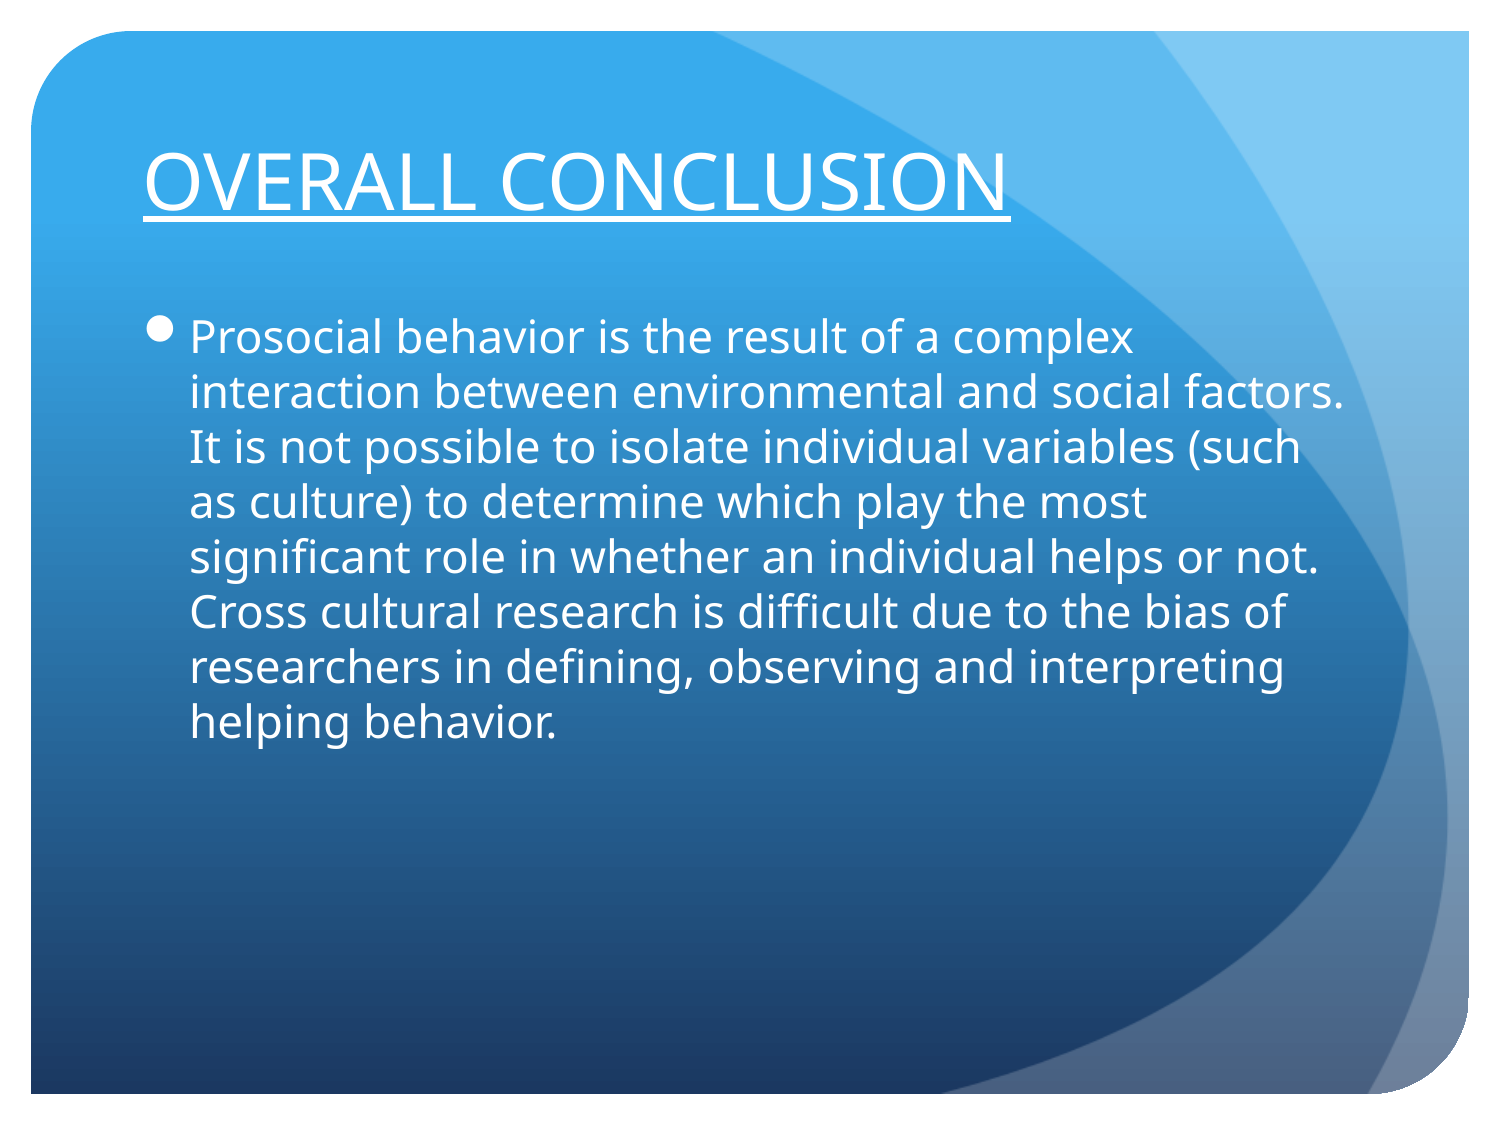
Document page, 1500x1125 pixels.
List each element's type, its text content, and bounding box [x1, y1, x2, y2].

picture [24, 30, 1473, 1094]
list Prosocial behavior is the result of a complex interaction between environmental and social factors. It is not possible to isolate individual variables (such as culture) to determine which play the most significant role in whether an individual helps or not. Cross cultural research is difficult due to the bias of researchers in defining, observing and interpreting helping behavior. [127, 299, 1372, 991]
title OVERALL CONCLUSION [127, 62, 1372, 234]
